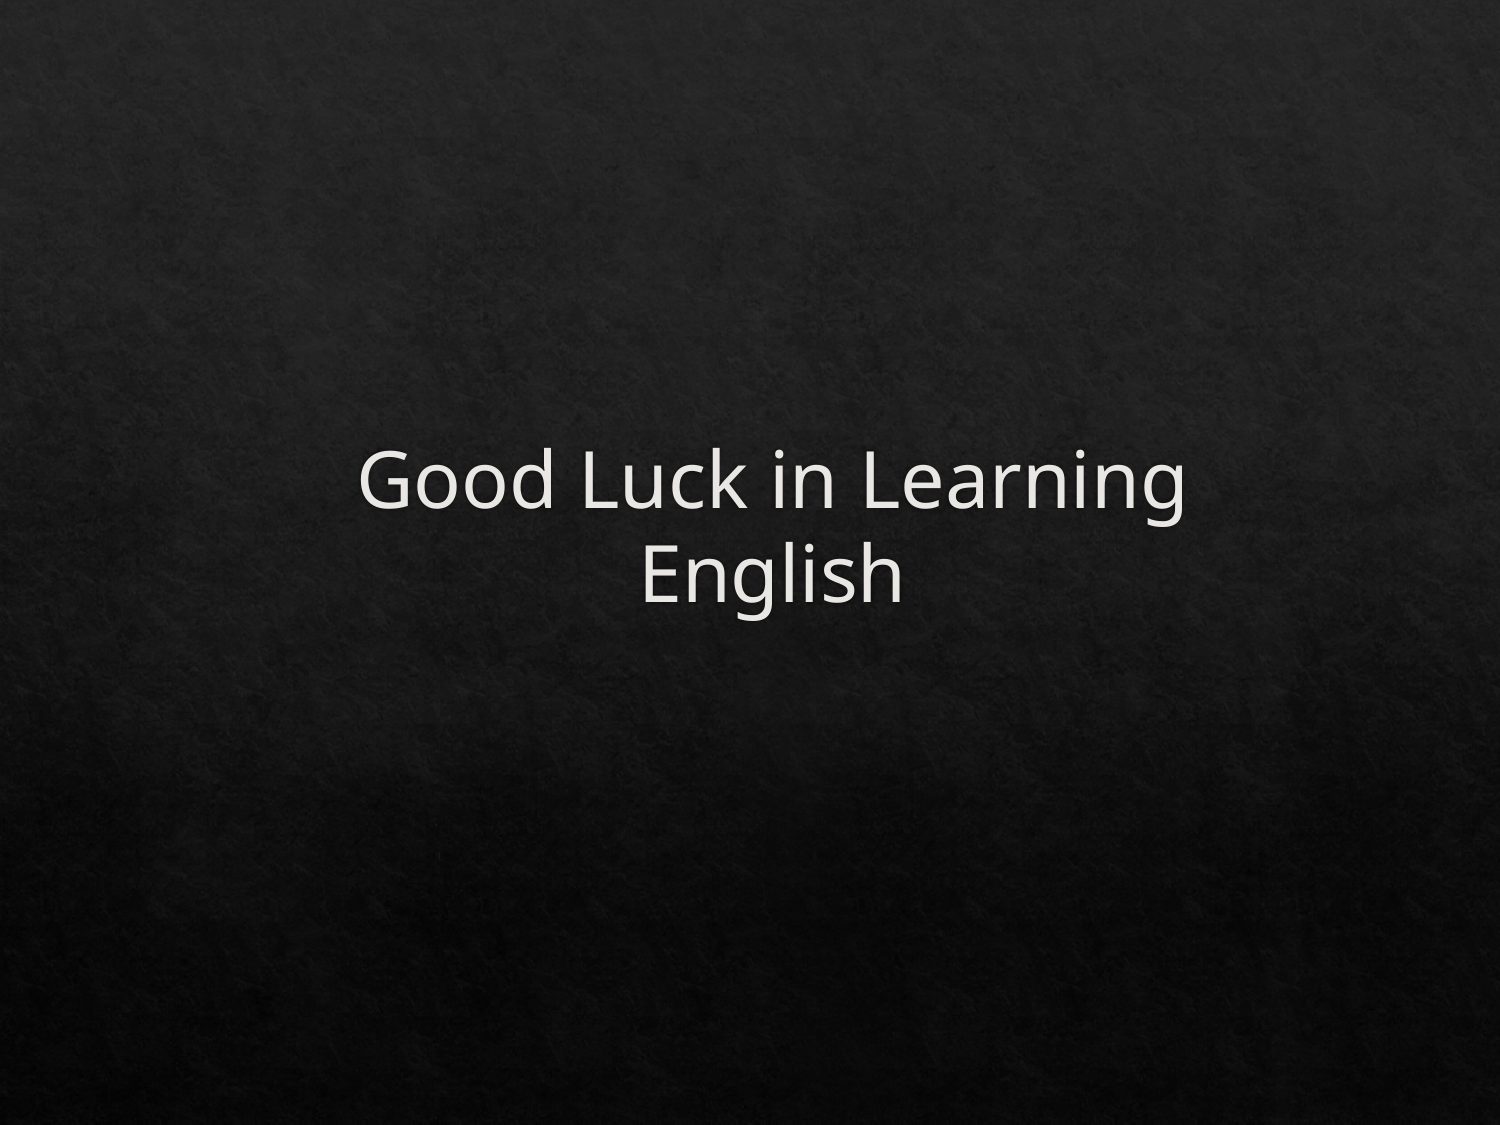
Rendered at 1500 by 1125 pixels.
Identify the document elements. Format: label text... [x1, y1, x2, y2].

title Good Luck in Learning English [253, 420, 1292, 627]
